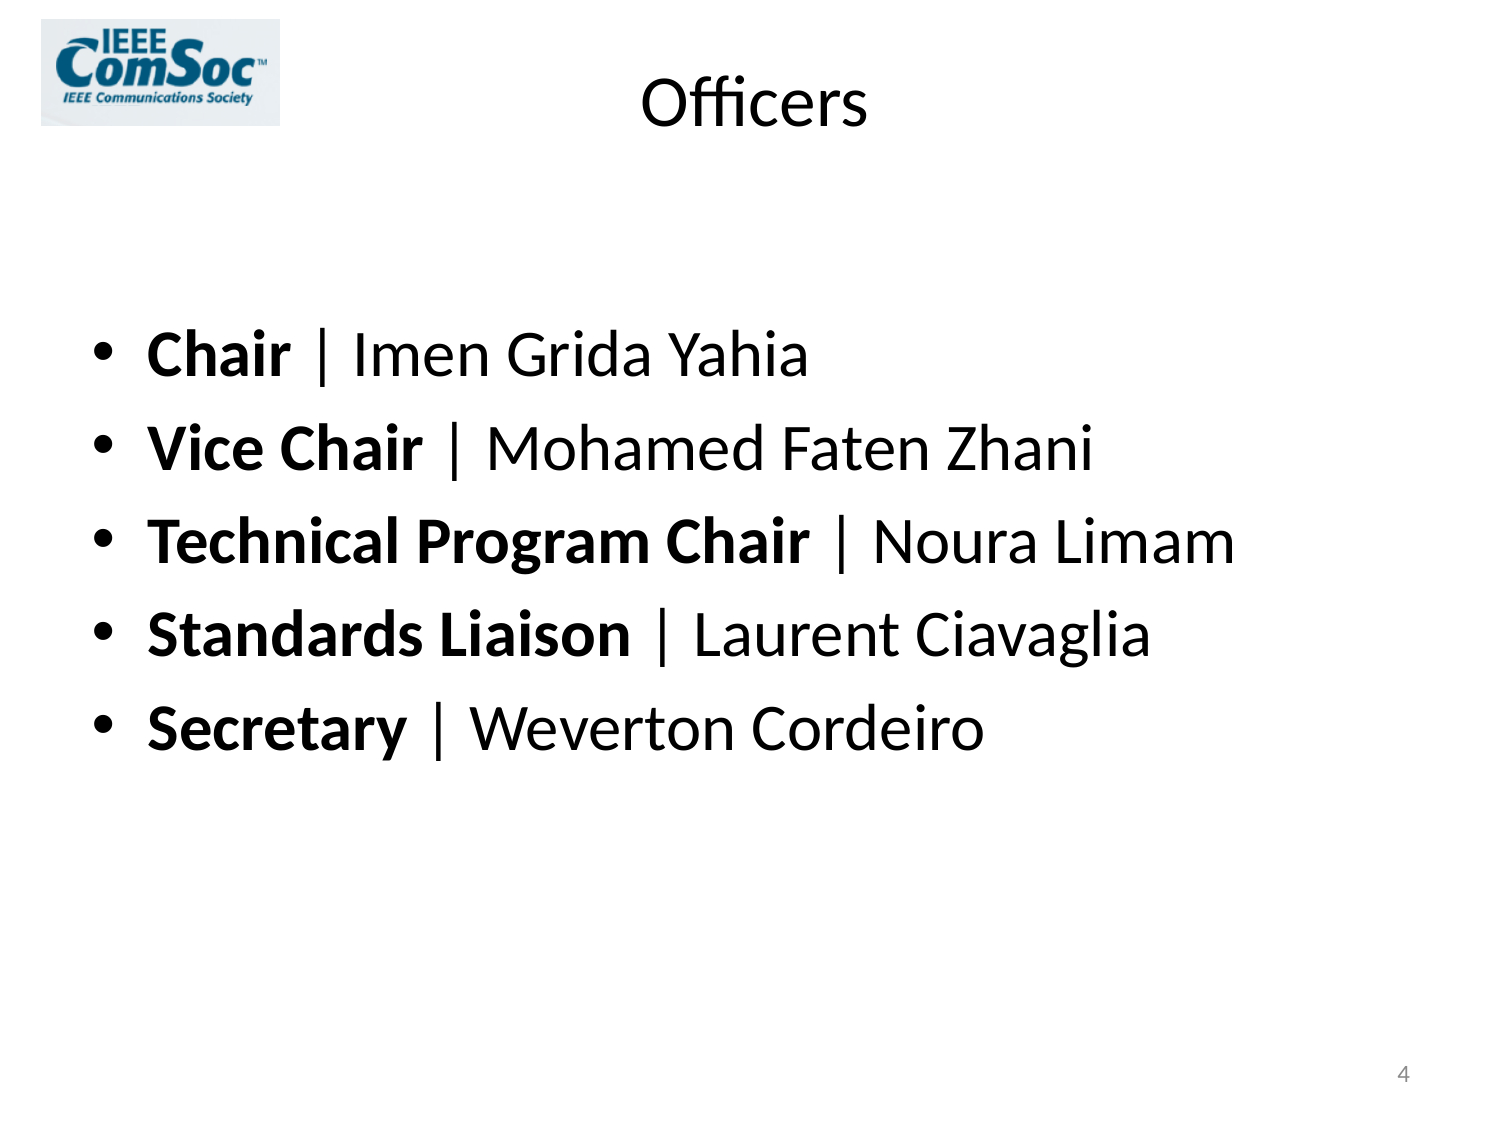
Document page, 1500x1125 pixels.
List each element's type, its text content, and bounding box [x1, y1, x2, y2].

picture [40, 18, 280, 126]
title Officers [75, 45, 1436, 149]
list Chair | Imen Grida Yahia Vice Chair | Mohamed Faten Zhani Technical Program Chair | Noura Limam Standards Liaison | Laurent Ciavaglia Secretary | Weverton Cordeiro [76, 302, 1427, 816]
slide_number 4 [1074, 1042, 1425, 1103]
